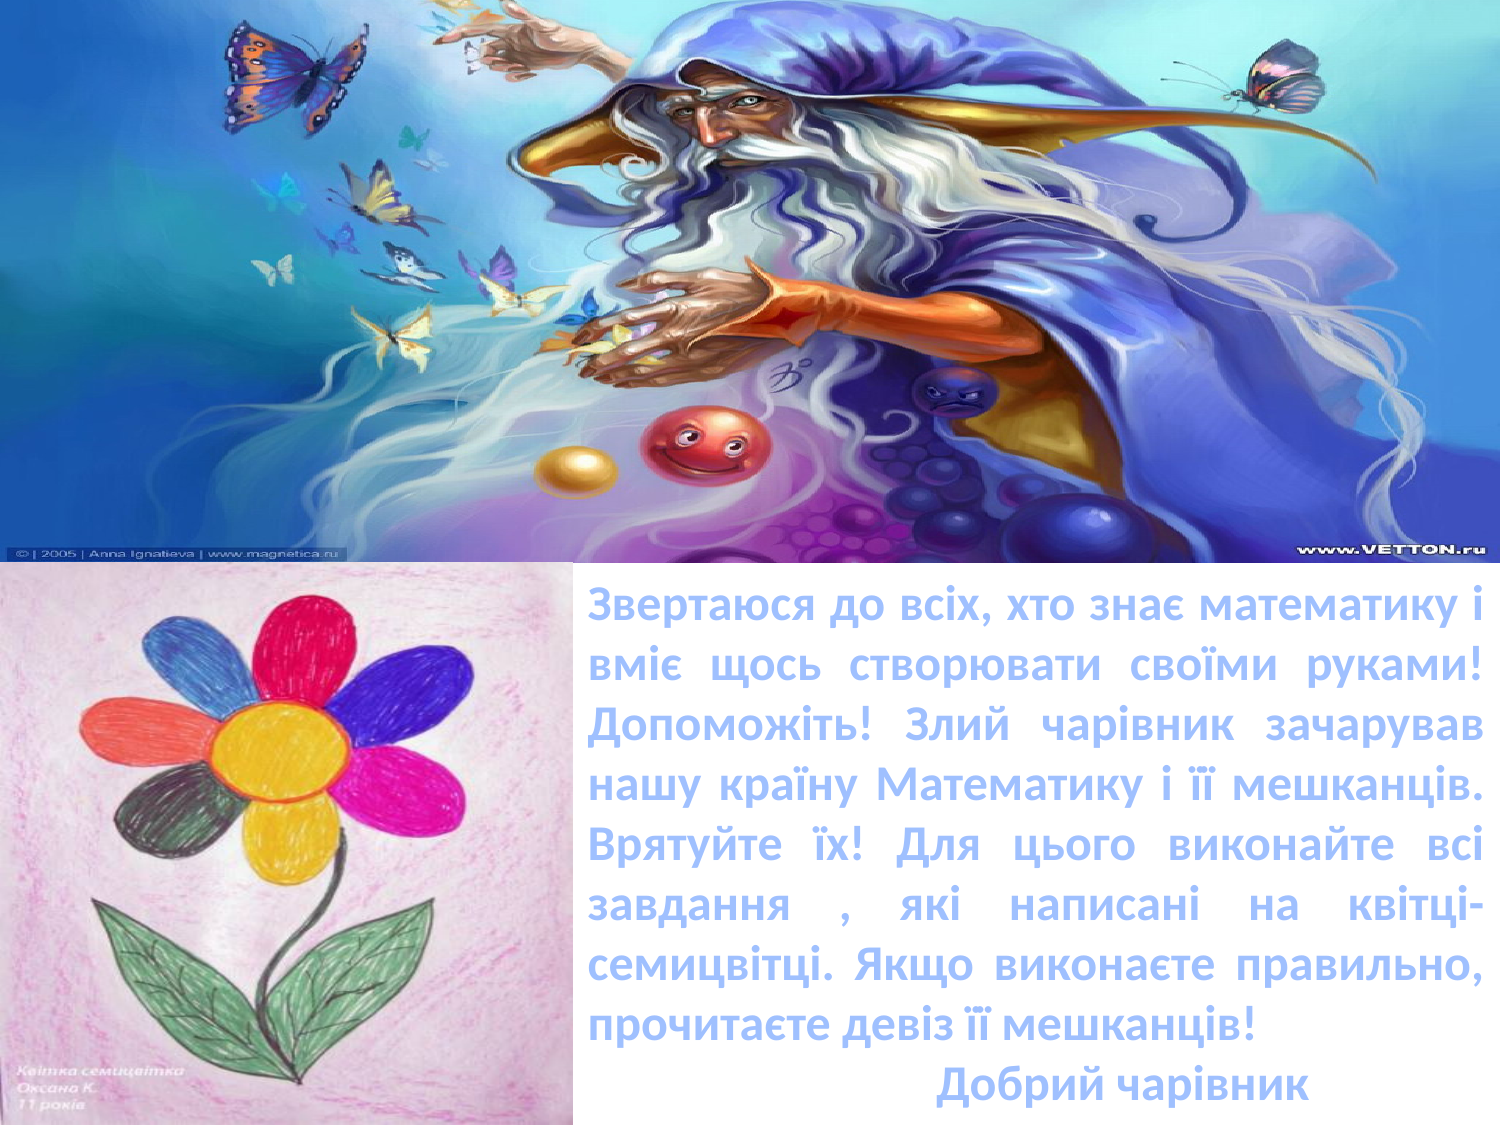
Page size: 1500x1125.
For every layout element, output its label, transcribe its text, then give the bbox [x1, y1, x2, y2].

text_box Звертаюся до всіх, хто знає математику і вміє щось створювати своїми руками! Допоможіть! Злий чарівник зачарував нашу країну Математику і її мешканців. Врятуйте їх! Для цього виконайте всі завдання , які написані на квітці-семицвітці. Якщо виконаєте правильно, прочитаєте девіз її мешканців! Добрий чарівник [578, 569, 1500, 1118]
picture [0, 562, 573, 1125]
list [0, 0, 1500, 563]
